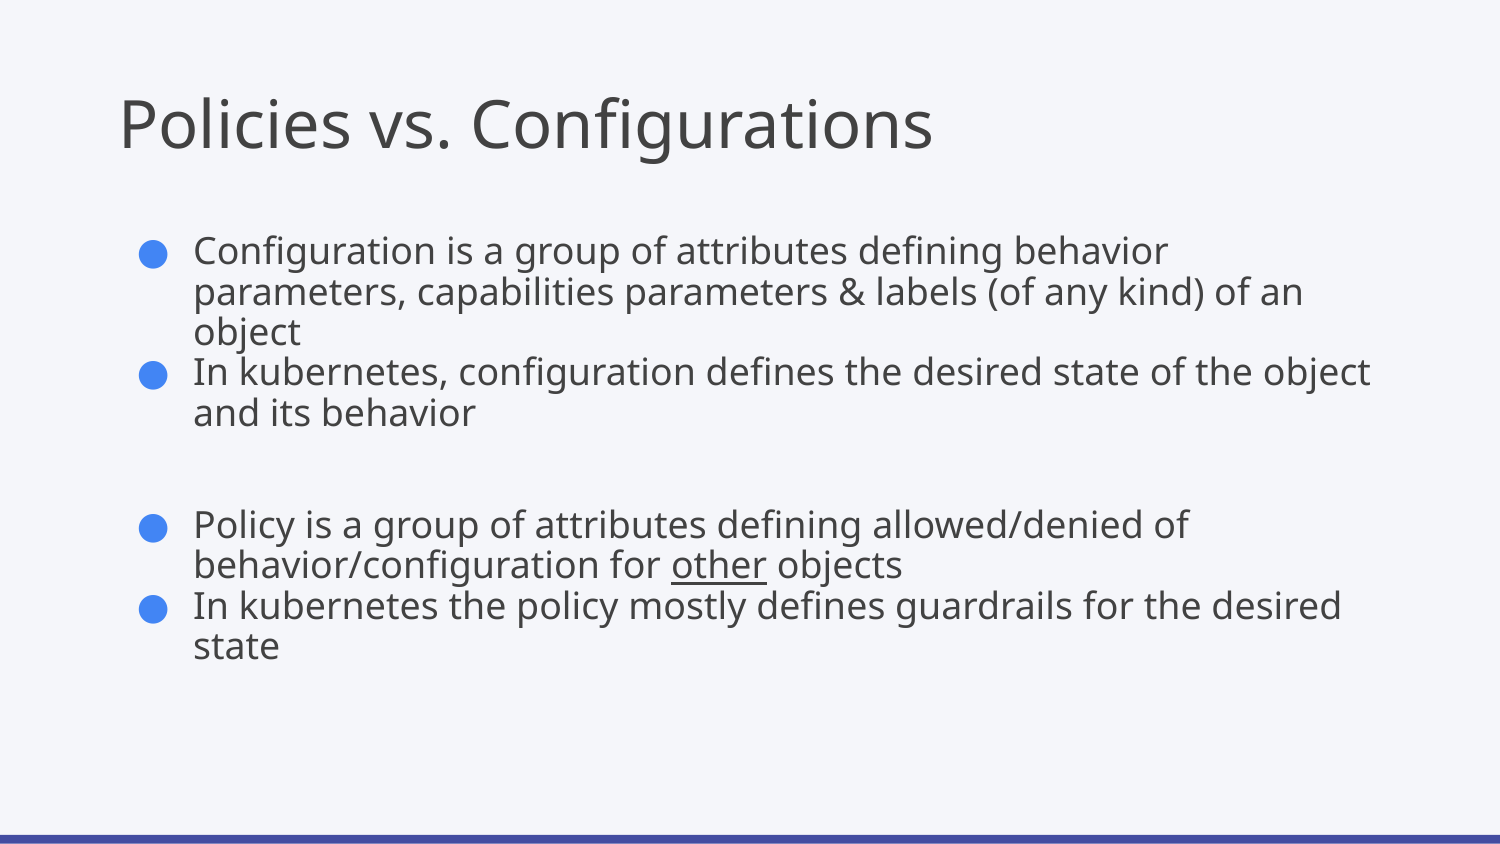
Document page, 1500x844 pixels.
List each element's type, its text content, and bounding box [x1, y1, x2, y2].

list Configuration is a group of attributes defining behavior parameters, capabilities parameters & labels (of any kind) of an object In kubernetes, configuration defines the desired state of the object and its behavior Policy is a group of attributes defining allowed/denied of behavior/configuration for other objects In kubernetes the policy mostly defines guardrails for the desired state [103, 224, 1397, 760]
title Policies vs. Configurations [103, 44, 1397, 208]
